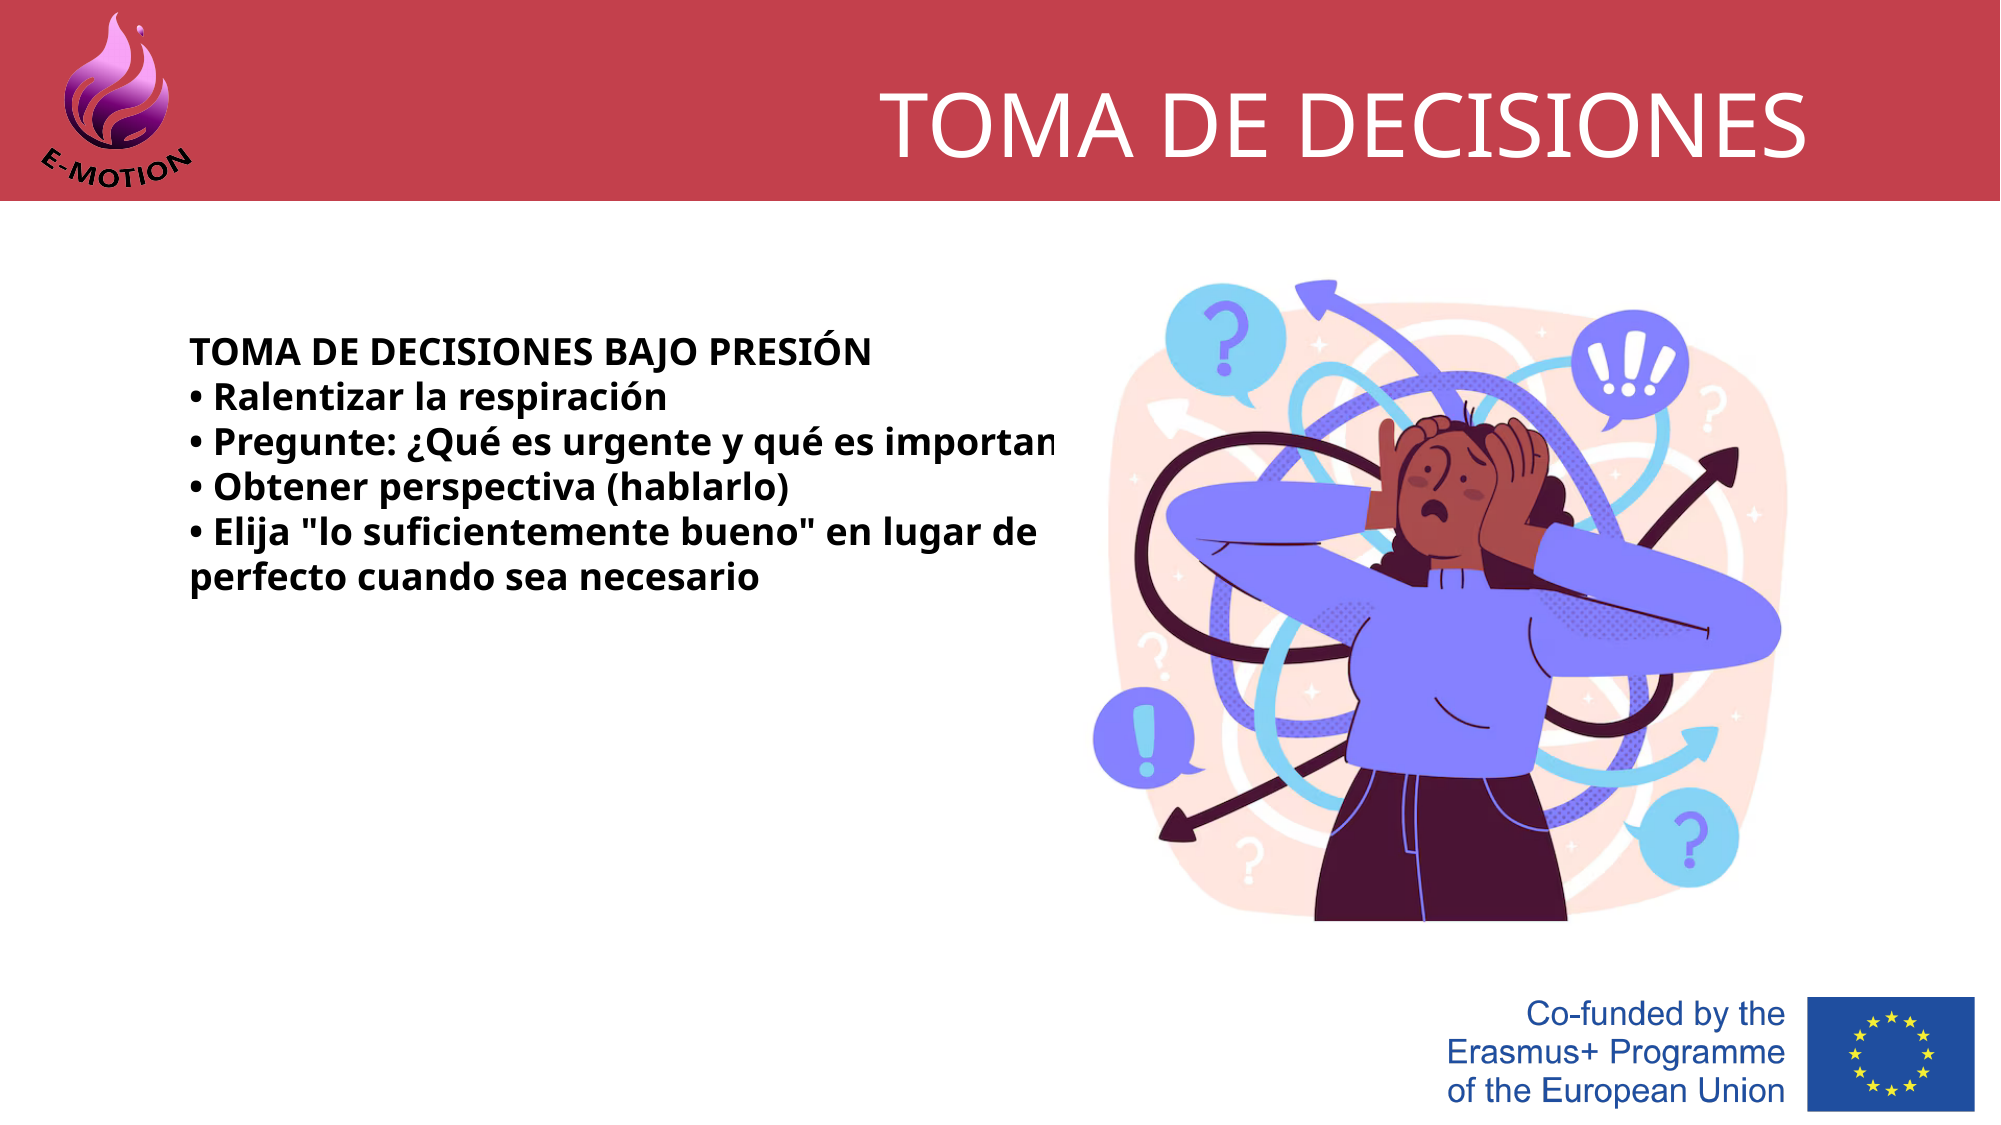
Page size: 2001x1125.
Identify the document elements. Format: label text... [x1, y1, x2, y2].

text_box TOMA DE DECISIONES [566, 61, 1826, 320]
picture [1054, 222, 1826, 994]
picture [0, 0, 253, 247]
text_box TOMA DE DECISIONES BAJO PRESIÓN • Ralentizar la respiración • Pregunte: ¿Qué es urgente y qué es importante? • Obtener perspectiva (hablarlo) • Elija "lo suficientemente bueno" en lugar de perfecto cuando sea necesario [174, 320, 1054, 605]
